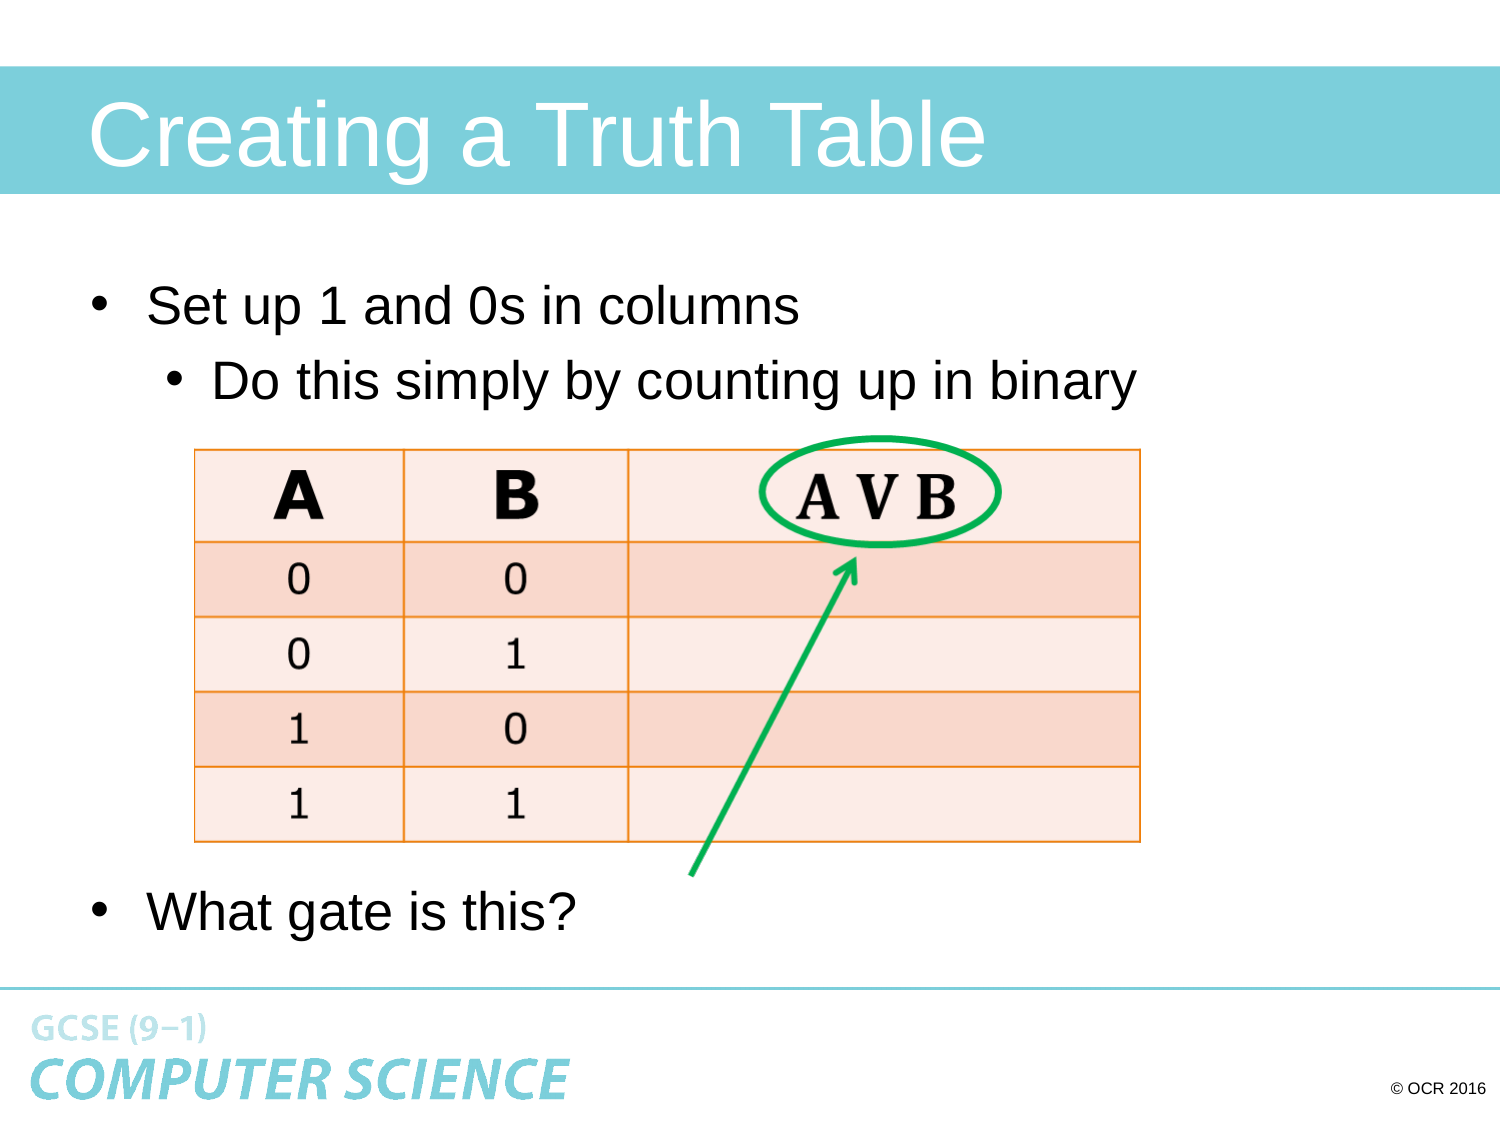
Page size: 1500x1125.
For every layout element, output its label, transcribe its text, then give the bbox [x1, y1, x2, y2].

title Creating a Truth Table [0, 66, 1500, 194]
picture [0, 987, 1500, 1124]
picture [194, 432, 1142, 878]
list Set up 1 and 0s in columns Do this simply by counting up in binary What gate is this? [75, 262, 1425, 965]
